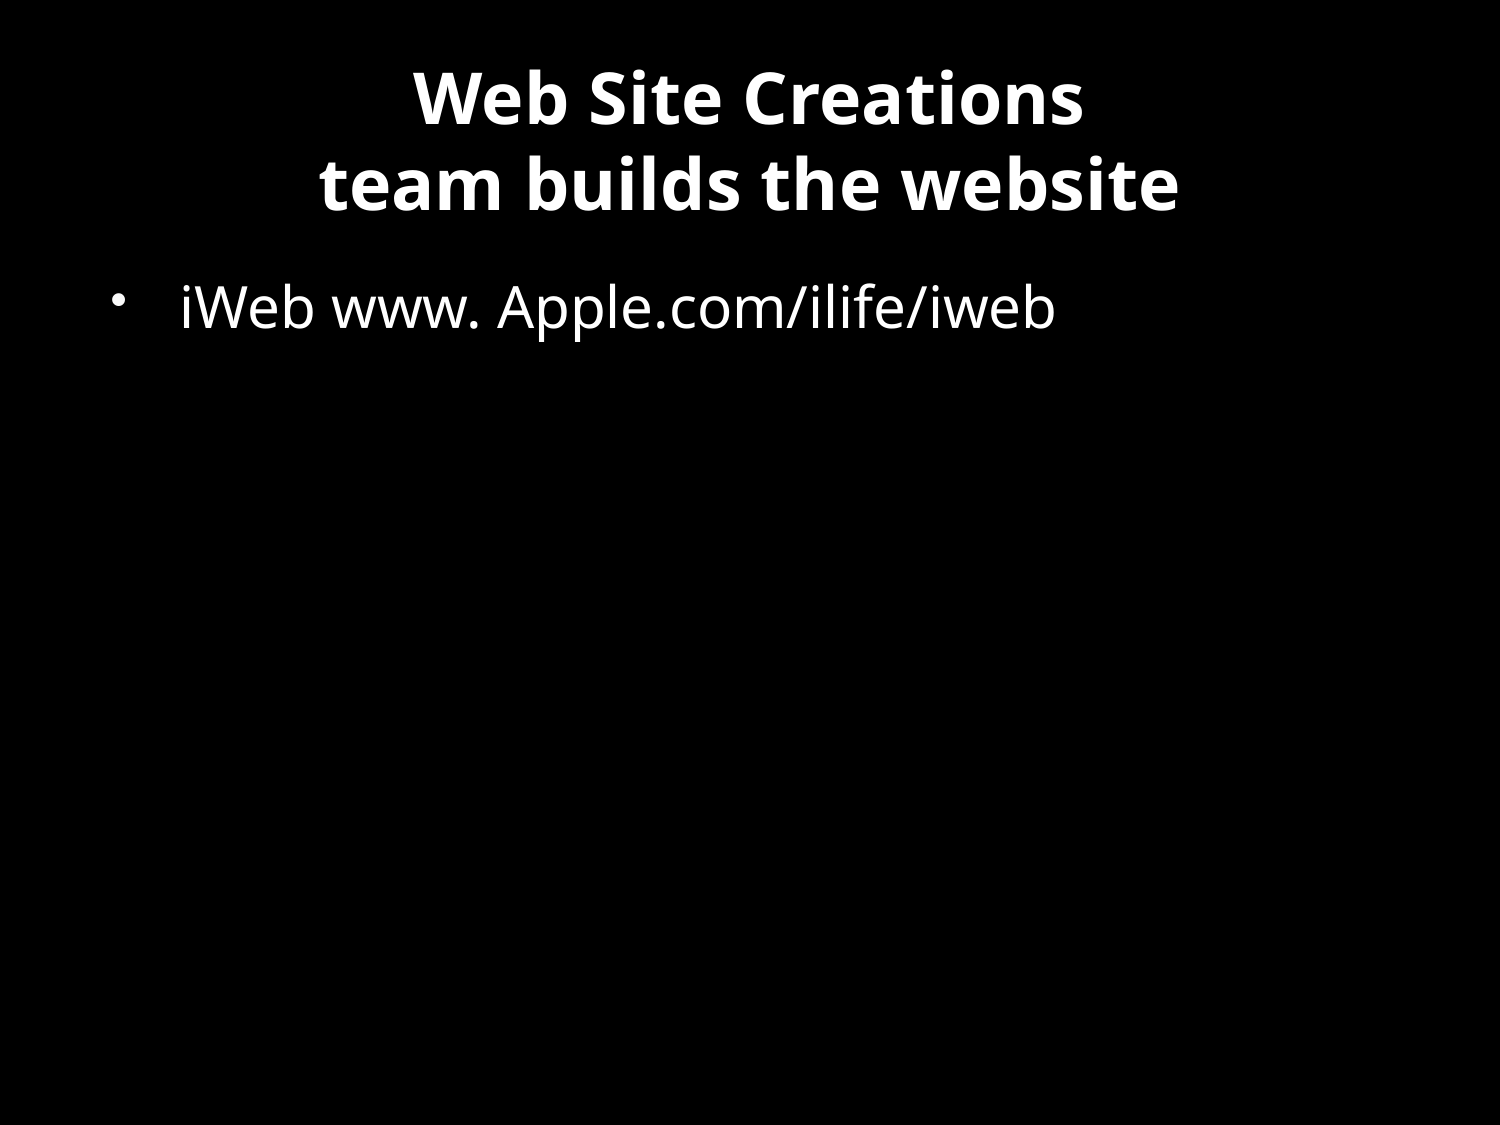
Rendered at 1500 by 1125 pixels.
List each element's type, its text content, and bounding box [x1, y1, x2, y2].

list iWeb www. Apple.com/ilife/iweb [75, 262, 1425, 1035]
title Web Site Creations team builds the website [75, 45, 1425, 233]
